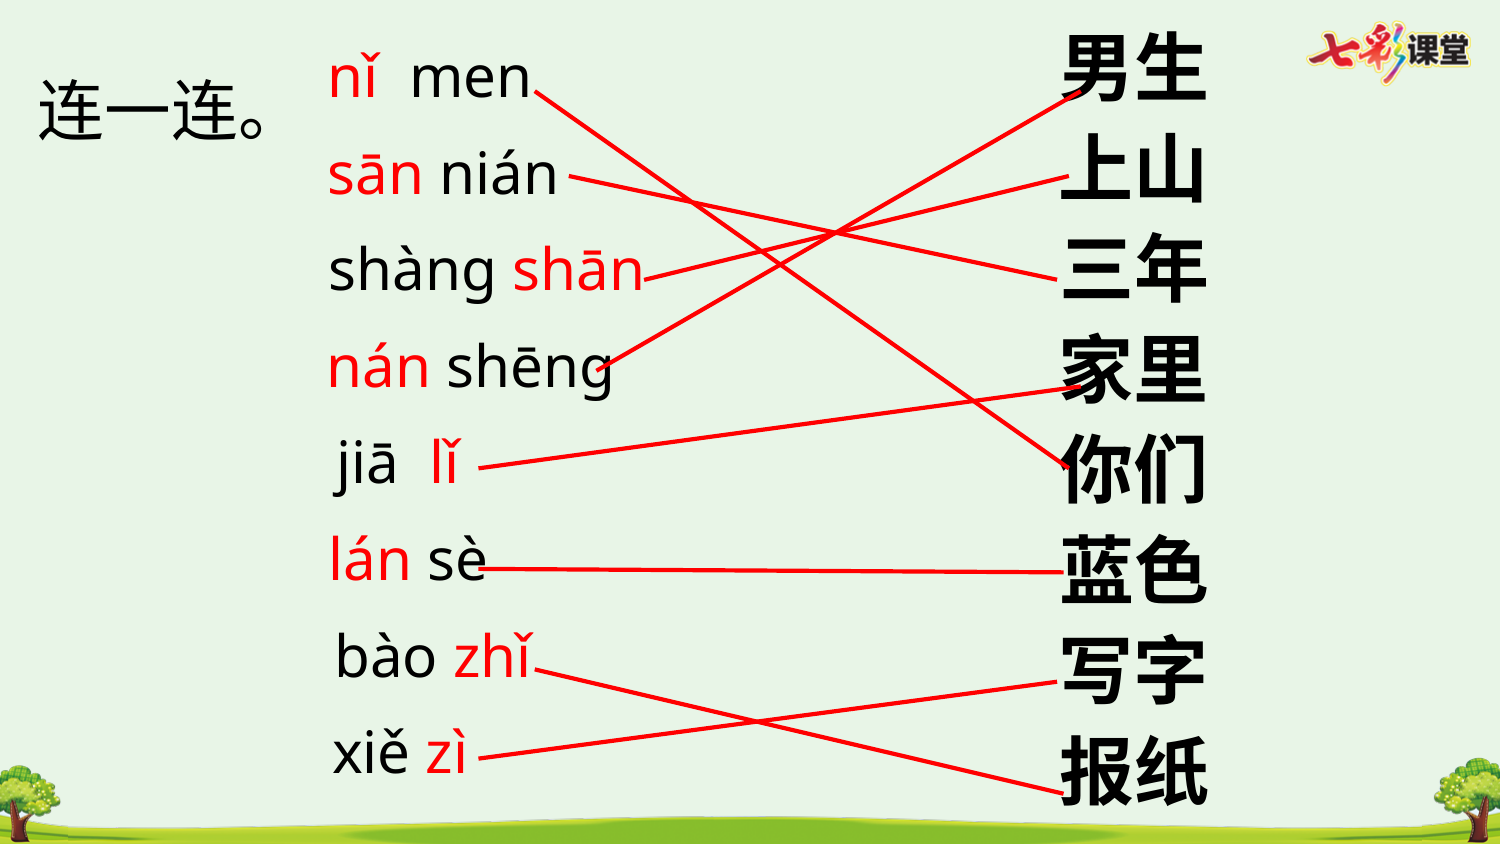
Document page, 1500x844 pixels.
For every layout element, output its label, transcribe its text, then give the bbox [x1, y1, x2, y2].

picture [0, 750, 1500, 844]
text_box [478, 681, 1058, 759]
text_box 蓝色 [1045, 515, 1225, 621]
text_box xiě zì [317, 707, 499, 793]
text_box 三年 [1081, 214, 1225, 319]
text_box 男生 [1045, 13, 1225, 118]
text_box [596, 91, 1081, 371]
text_box 你们 [1044, 415, 1256, 611]
text_box jiā lǐ [322, 418, 491, 503]
text_box nǐ men [312, 32, 579, 128]
text_box 家里 [1069, 314, 1245, 420]
text_box bào zhǐ [319, 611, 563, 697]
text_box 上山 [1081, 113, 1257, 219]
text_box nán shēng [311, 321, 534, 407]
text_box 连一连。 [29, 64, 320, 153]
picture [1305, 20, 1473, 87]
text_box 报纸 [1045, 716, 1225, 822]
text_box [478, 568, 1064, 573]
text_box lán sè [314, 514, 519, 600]
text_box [534, 669, 1064, 794]
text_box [478, 386, 1081, 469]
text_box shàng shān [313, 225, 534, 310]
text_box 写字 [1044, 616, 1258, 722]
text_box sān nián [312, 128, 534, 214]
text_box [534, 91, 1069, 386]
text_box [568, 175, 596, 280]
